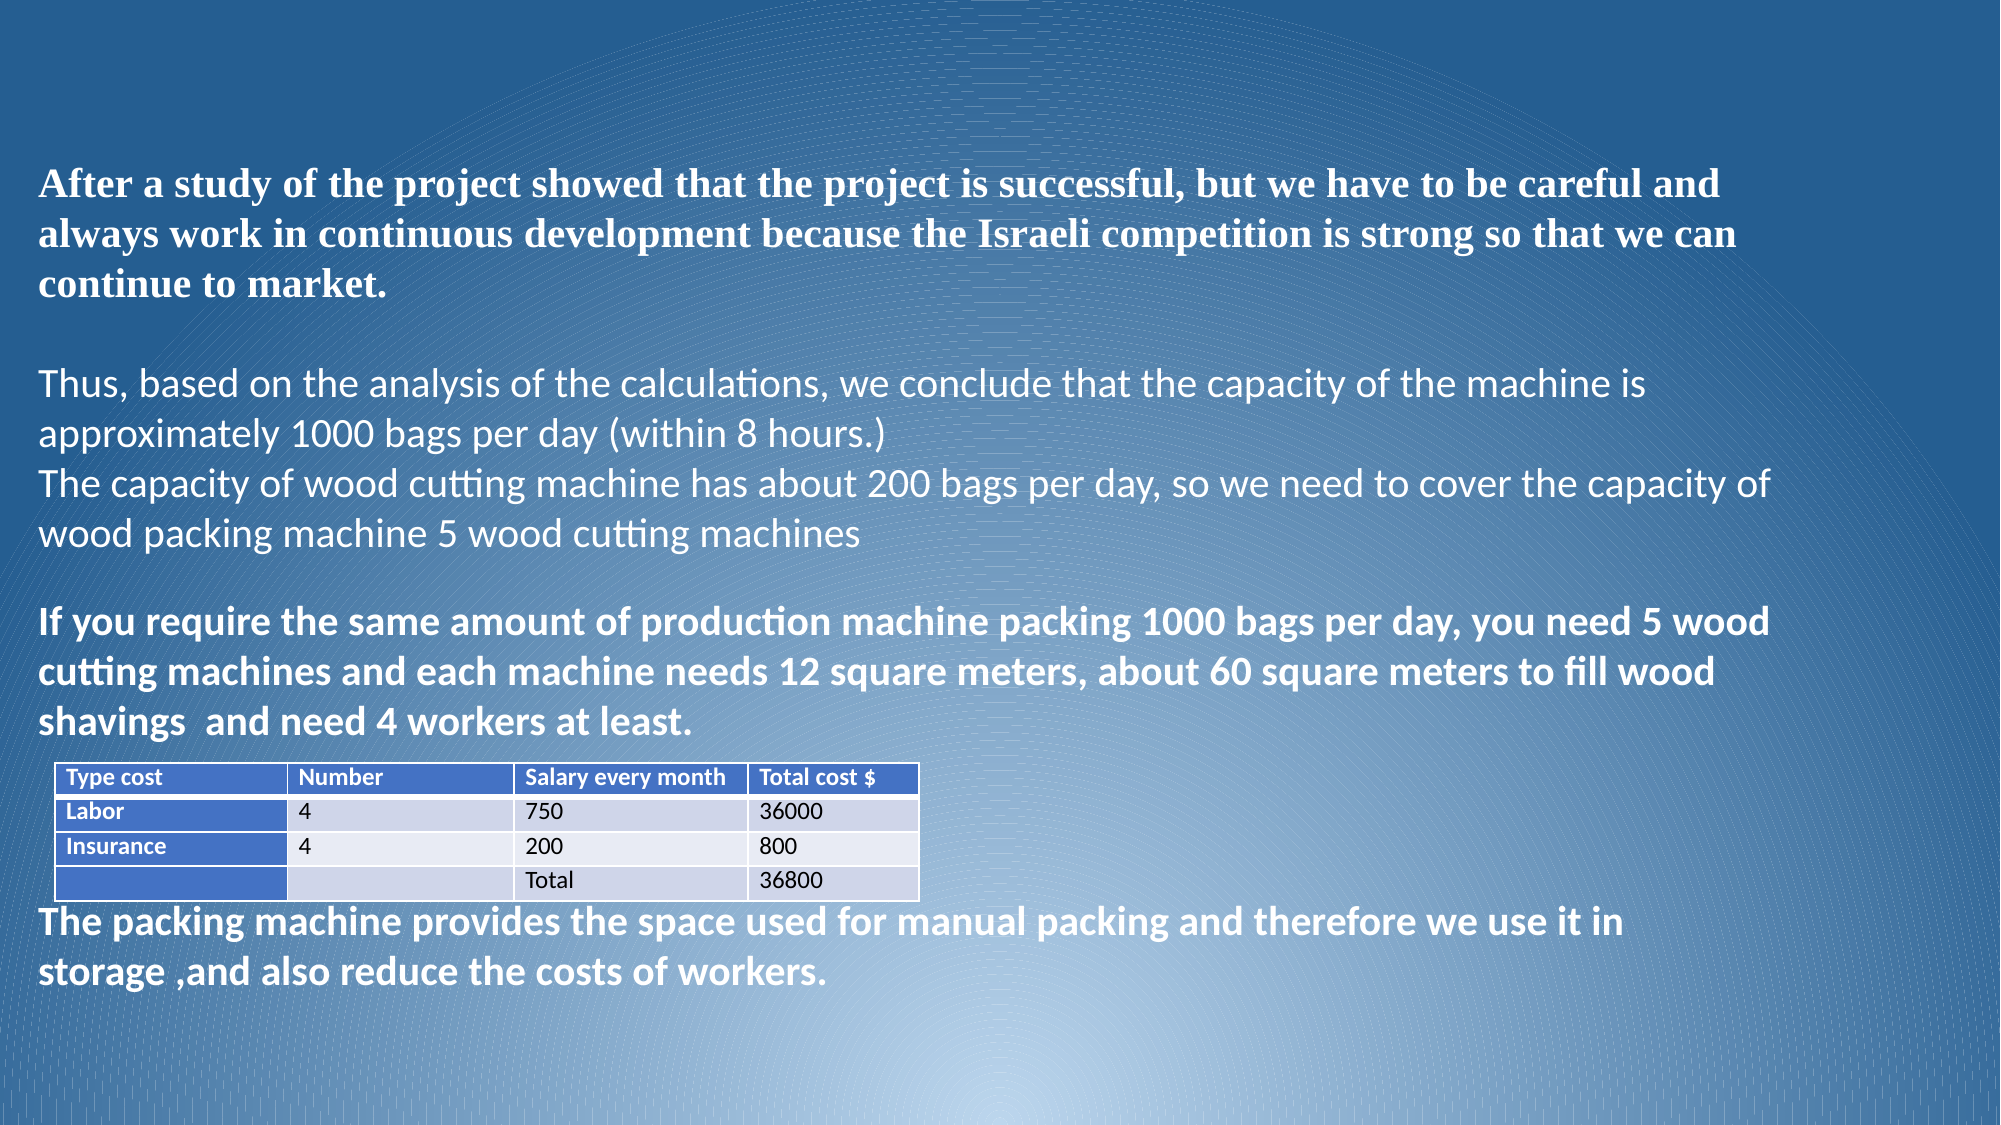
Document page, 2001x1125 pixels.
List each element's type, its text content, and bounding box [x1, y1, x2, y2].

text_box If you require the same amount of production machine packing 1000 bags per day, you need 5 wood cutting machines and each machine needs 12 square meters, about 60 square meters to fill wood shavings and need 4 workers at least. The packing machine provides the space used for manual packing and therefore we use it in storage ,and also reduce the costs of workers. [23, 586, 1815, 1002]
table_cell [288, 867, 513, 900]
table_cell 36000 [749, 800, 918, 831]
table_cell 800 [749, 833, 918, 865]
table_cell 4 [288, 800, 513, 831]
table_cell Labor [56, 800, 287, 831]
table_cell 4 [288, 833, 513, 865]
table_header Number [288, 764, 513, 794]
table_cell Insurance [56, 833, 287, 865]
table_cell 36800 [749, 867, 918, 900]
table_header Total cost $ [749, 764, 918, 794]
table_header Type cost [56, 764, 287, 794]
table_cell 200 [515, 833, 747, 865]
table_cell [56, 867, 287, 900]
text_box After a study of the project showed that the project is successful, but we have to be careful and always work in continuous development because the Israeli competition is strong so that we can continue to market. Thus, based on the analysis of the calculations, we conclude that the capacity of the machine is approximately 1000 bags per day (within 8 hours.) The capacity of wood cutting machine has about 200 bags per day, so we need to cover the capacity of wood packing machine 5 wood cutting machines [23, 148, 1849, 564]
table_cell 750 [515, 800, 747, 831]
table_header Salary every month [515, 764, 747, 794]
table_cell Total [515, 867, 747, 900]
